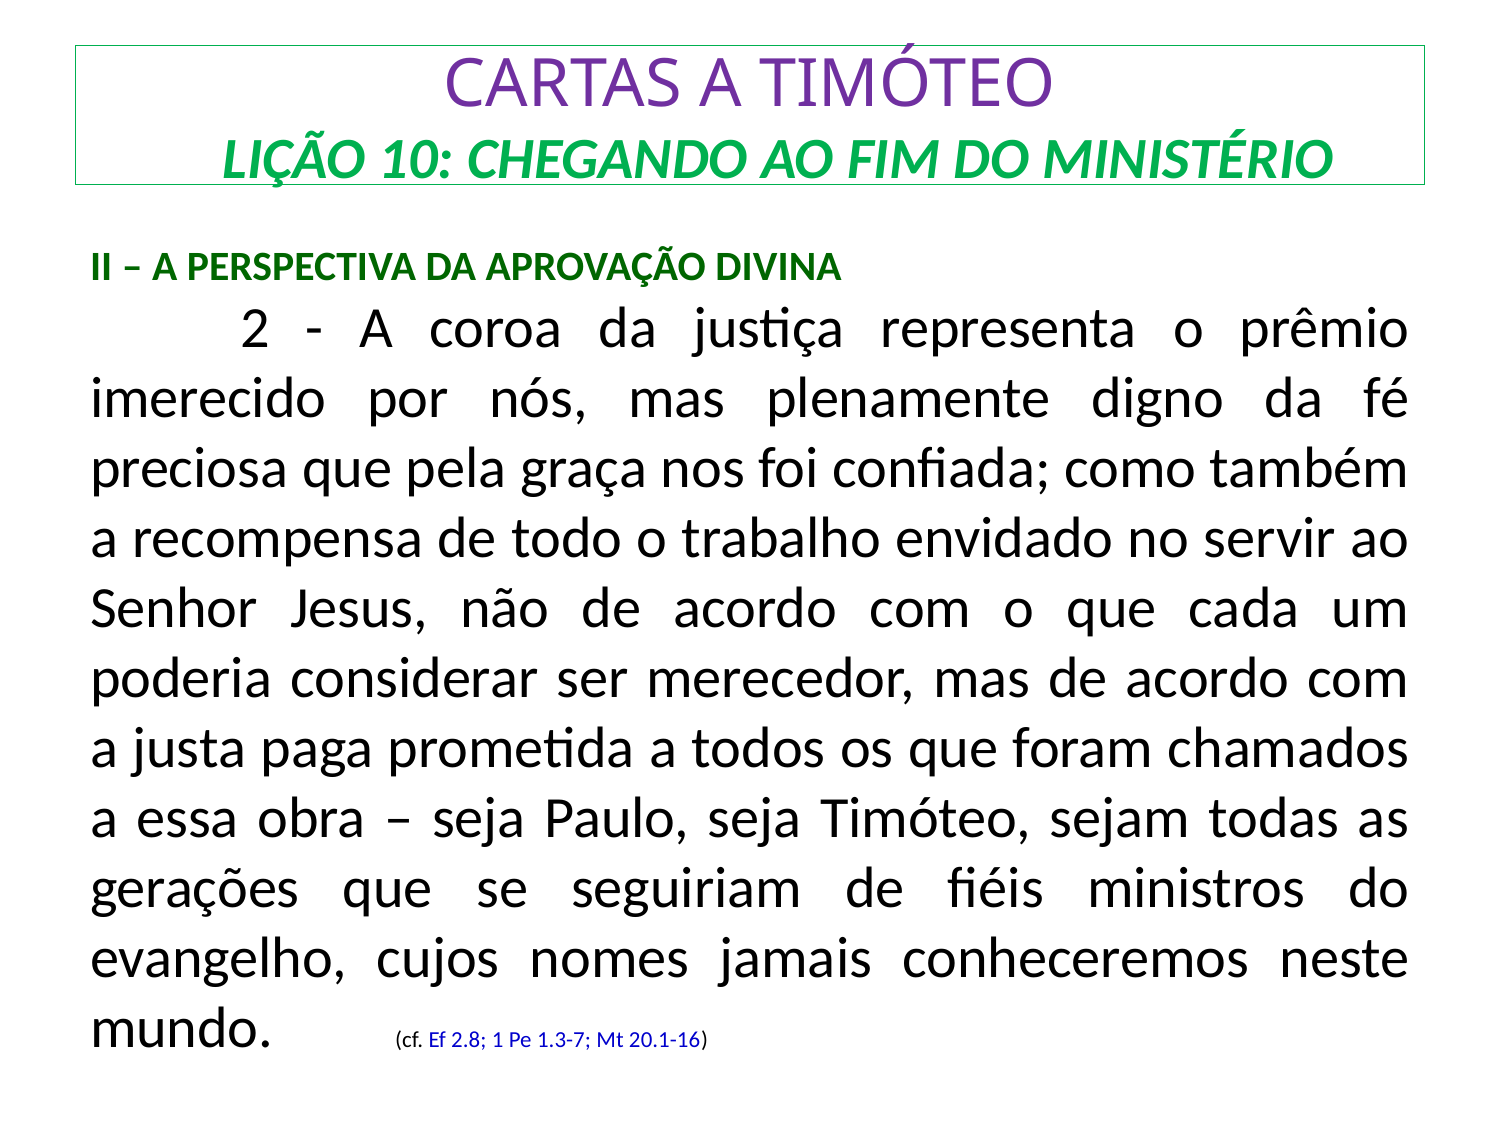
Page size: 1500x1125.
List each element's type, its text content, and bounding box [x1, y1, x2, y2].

list II – A PERSPECTIVA DA APROVAÇÃO DIVINA 2 - A coroa da justiça representa o prêmio imerecido por nós, mas plenamente digno da fé preciosa que pela graça nos foi confiada; como também a recompensa de todo o trabalho envidado no servir ao Senhor Jesus, não de acordo com o que cada um poderia considerar ser merecedor, mas de acordo com a justa paga prometida a todos os que foram chamados a essa obra – seja Paulo, seja Timóteo, sejam todas as gerações que se seguiriam de fiéis ministros do evangelho, cujos nomes jamais conheceremos neste mundo. (cf. Ef 2.8; 1 Pe 1.3-7; Mt 20.1-16) [75, 231, 1425, 1071]
title CARTAS A TIMÓTEO LIÇÃO 10: CHEGANDO AO FIM DO MINISTÉRIO [75, 45, 1425, 185]
